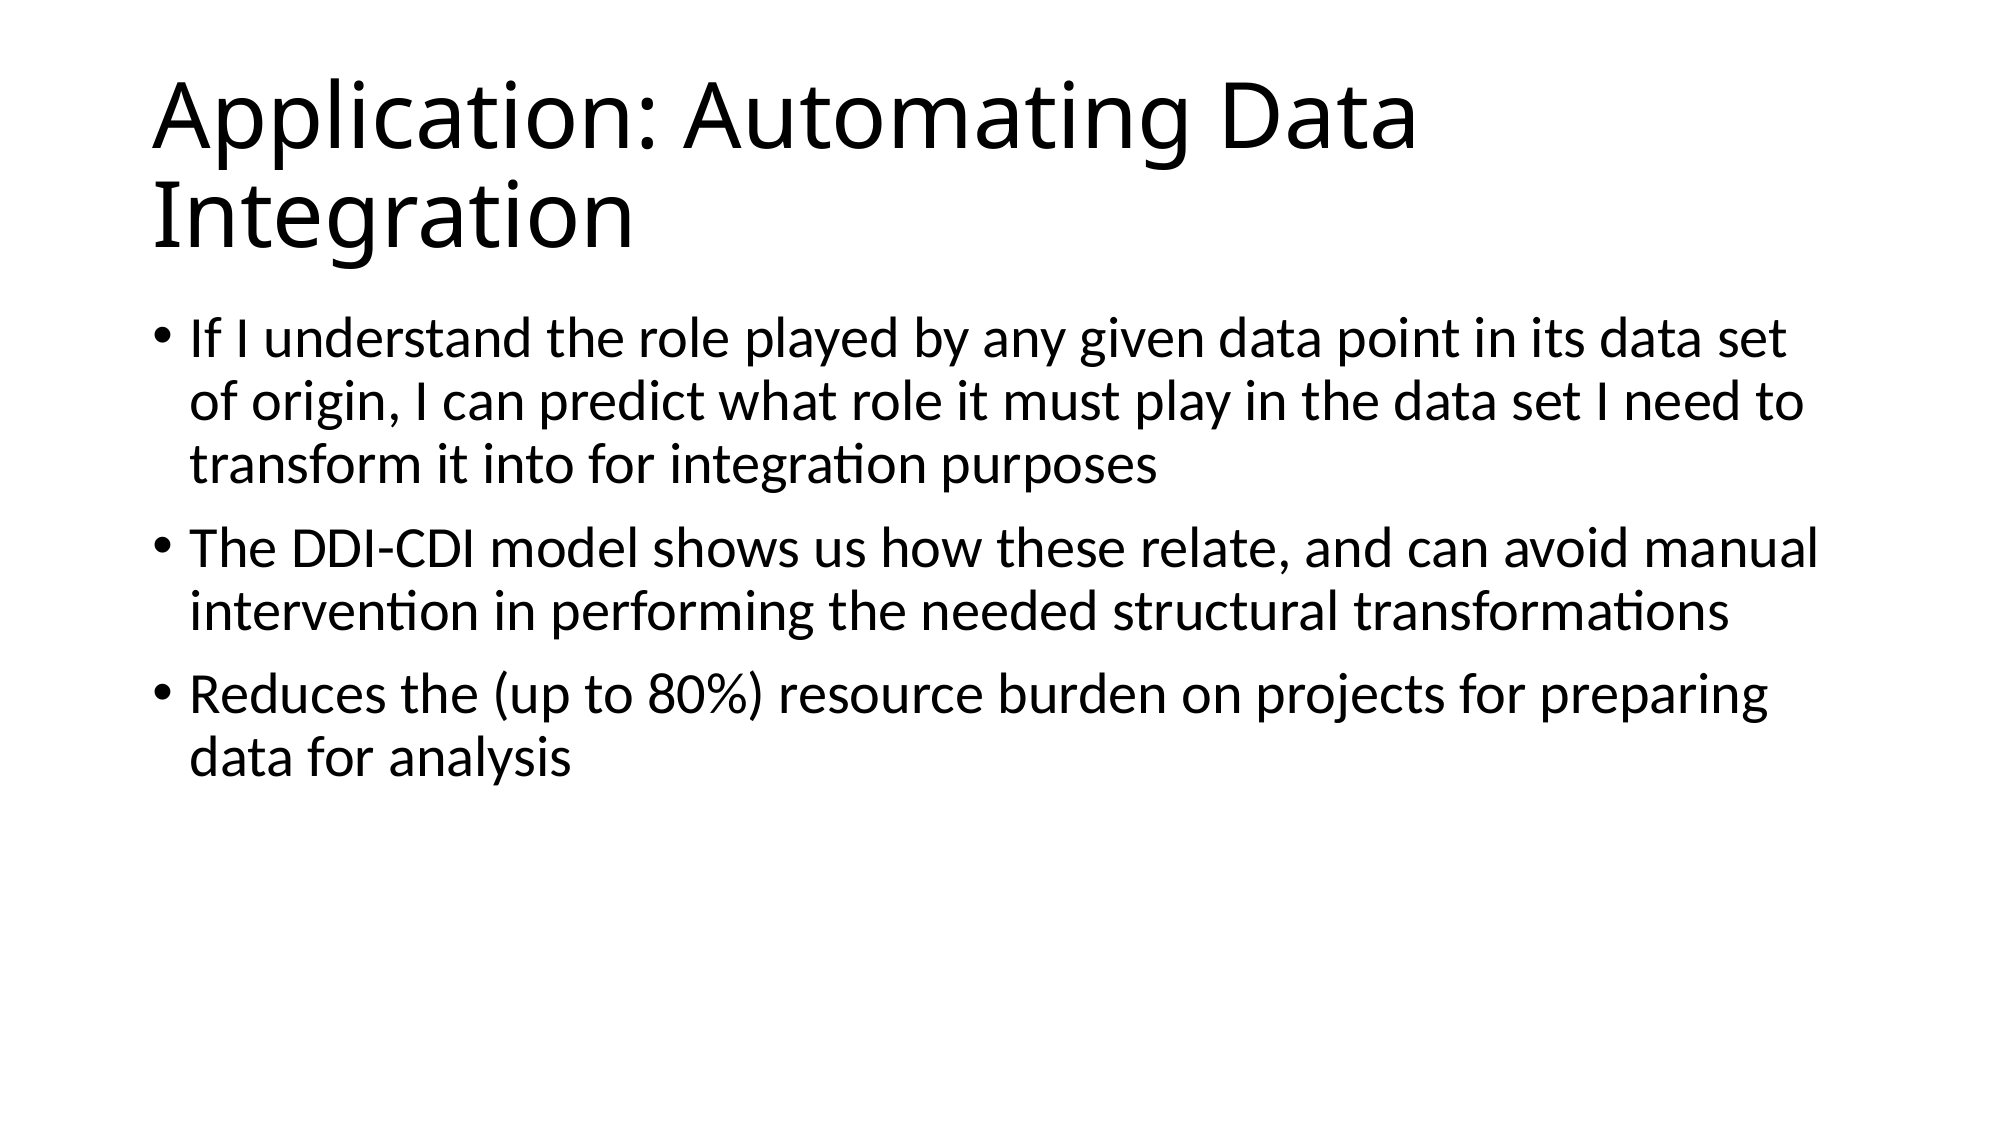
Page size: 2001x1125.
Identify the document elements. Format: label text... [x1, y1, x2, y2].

title Application: Automating Data Integration [137, 59, 1863, 278]
list If I understand the role played by any given data point in its data set of origin, I can predict what role it must play in the data set I need to transform it into for integration purposes The DDI-CDI model shows us how these relate, and can avoid manual intervention in performing the needed structural transformations Reduces the (up to 80%) resource burden on projects for preparing data for analysis [137, 299, 1863, 1014]
